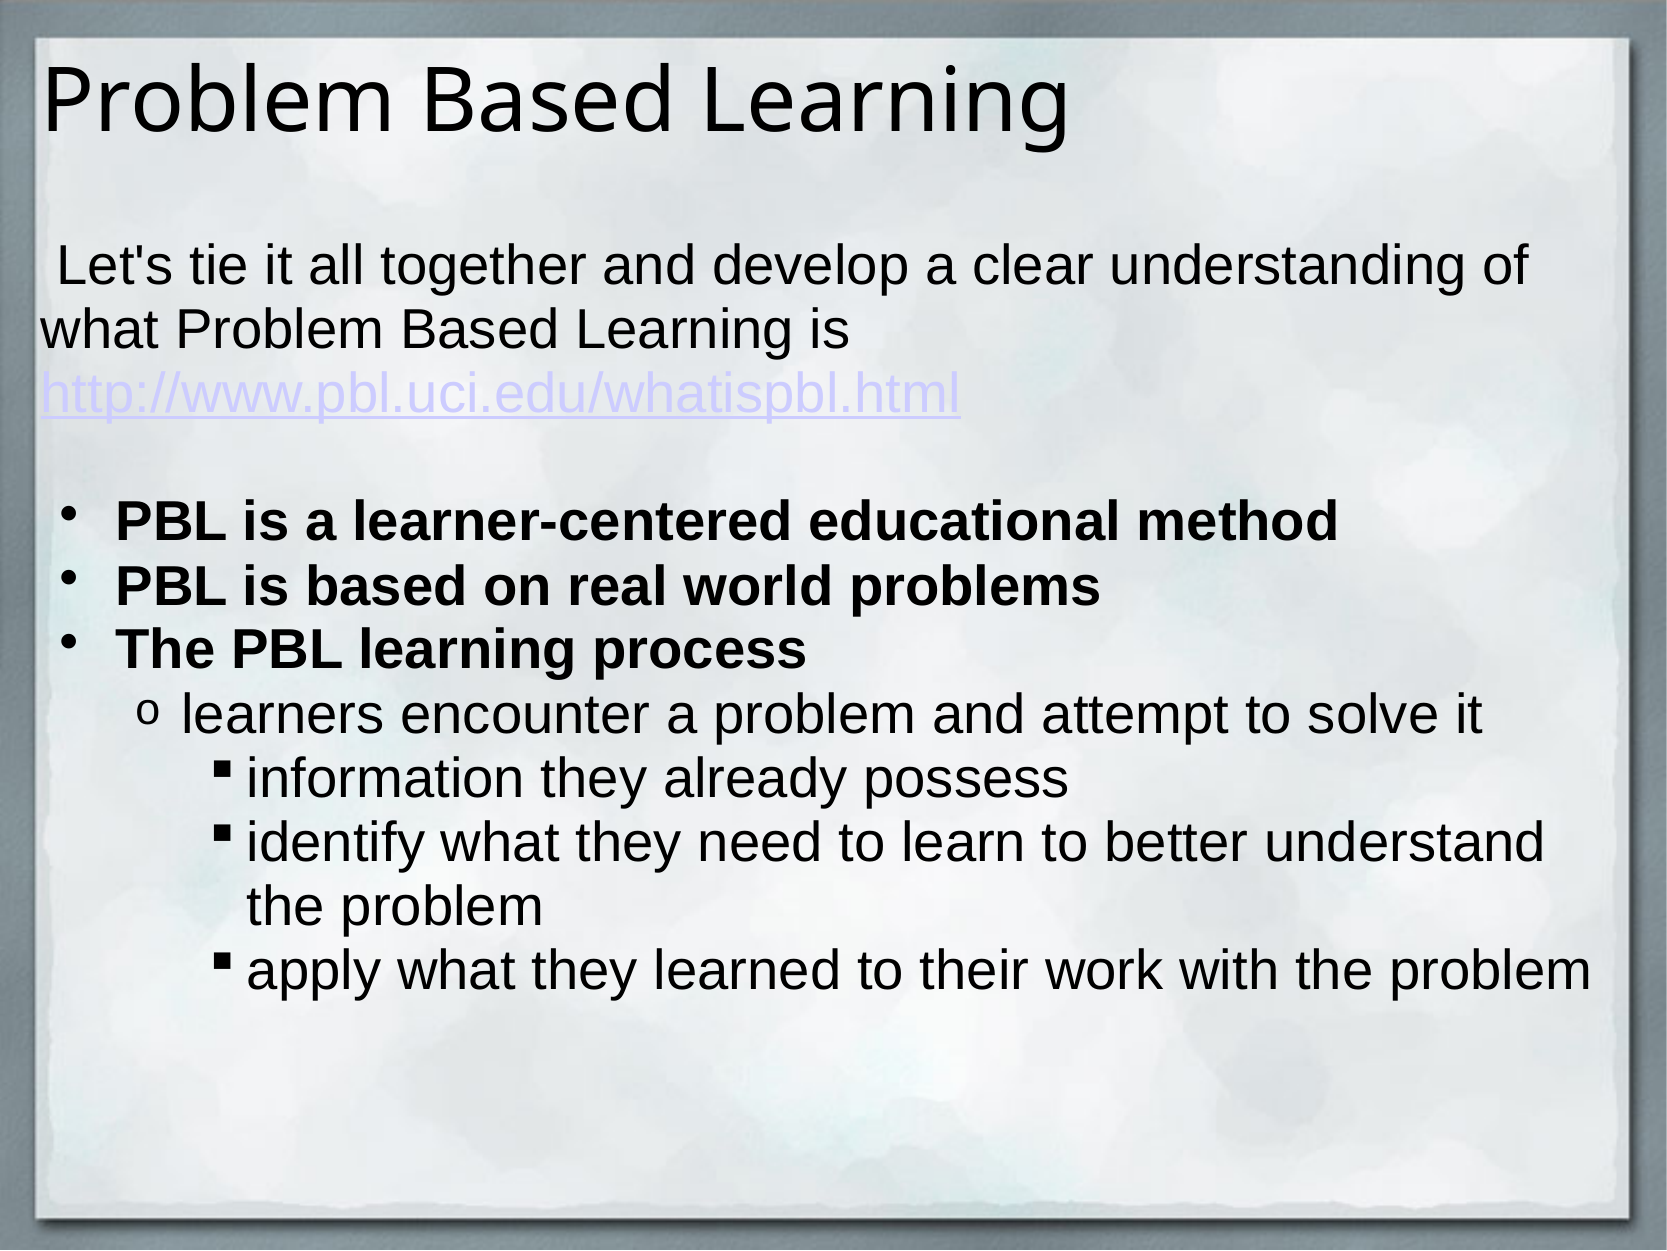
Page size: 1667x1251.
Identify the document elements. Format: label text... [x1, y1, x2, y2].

title Problem Based Learning [40, 50, 1626, 200]
picture [0, 0, 1667, 1250]
list Let's tie it all together and develop a clear understanding of what Problem Based Learning is http://www.pbl.uci.edu/whatispbl.html PBL is a learner-centered educational method PBL is based on real world problems The PBL learning process learners encounter a problem and attempt to solve it information they already possess identify what they need to learn to better understand the problem apply what they learned to their work with the problem [40, 233, 1628, 1250]
